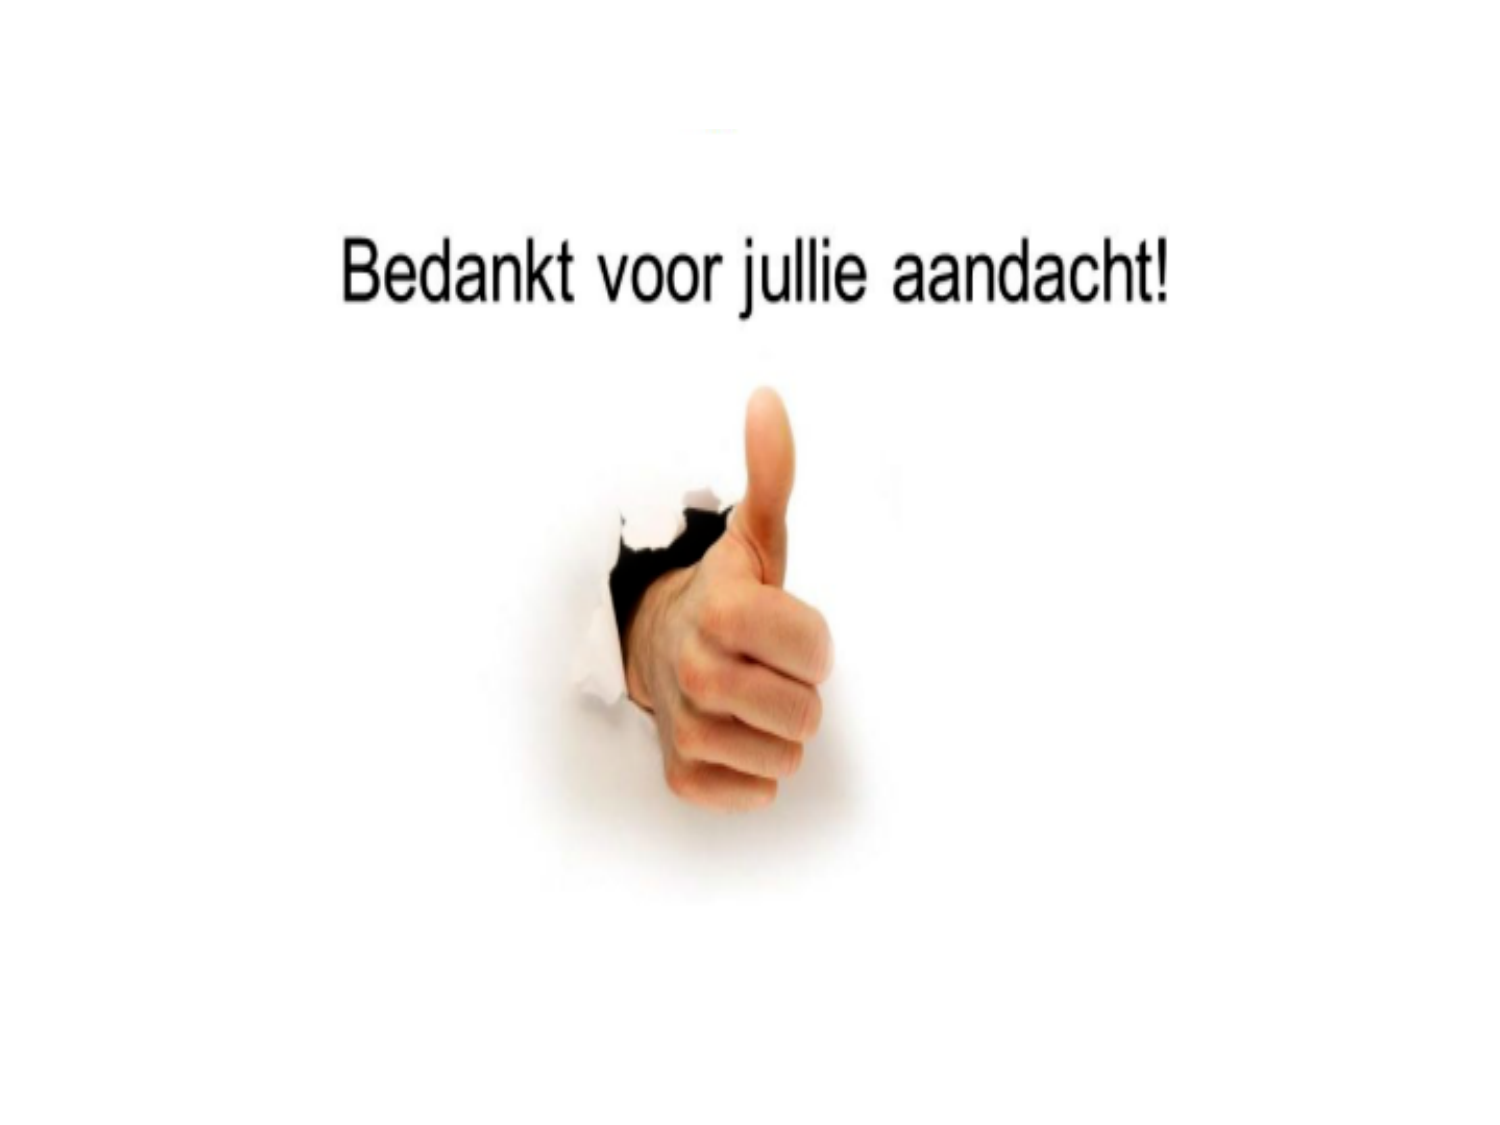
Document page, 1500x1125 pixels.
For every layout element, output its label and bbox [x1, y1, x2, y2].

picture [260, 129, 1263, 920]
